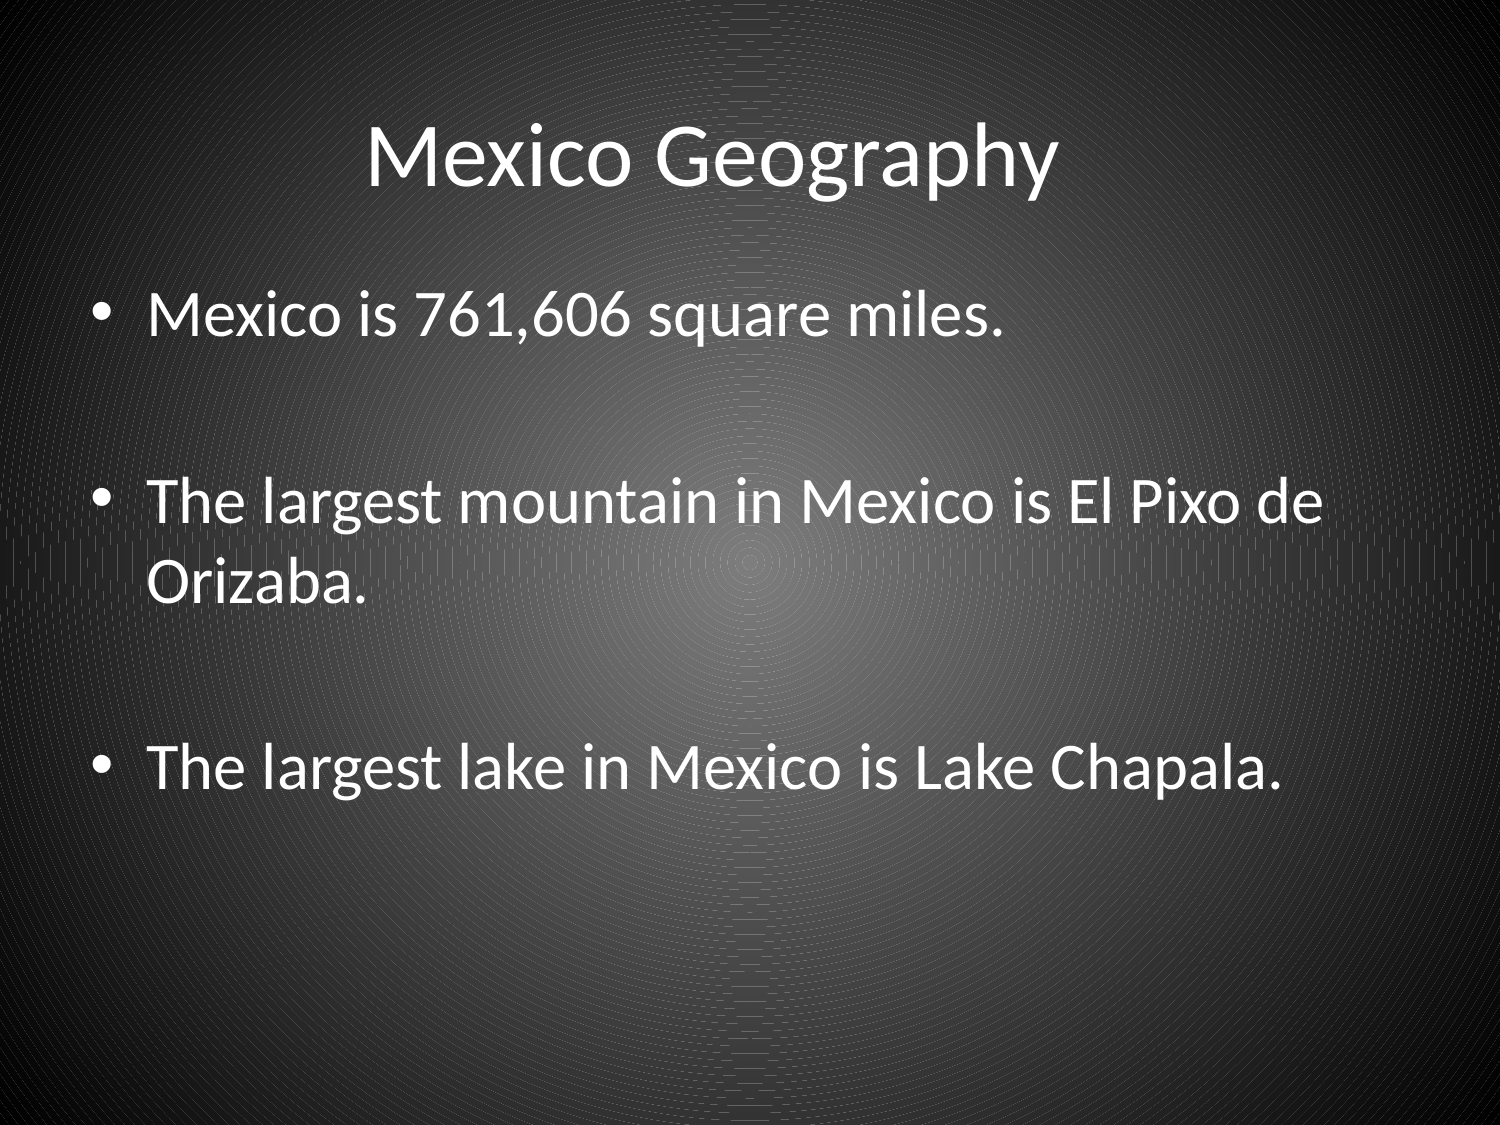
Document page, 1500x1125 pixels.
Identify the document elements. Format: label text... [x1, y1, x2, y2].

title Mexico Geography [37, 62, 1388, 238]
list Mexico is 761,606 square miles. The largest mountain in Mexico is El Pixo de Orizaba. The largest lake in Mexico is Lake Chapala. [75, 262, 1425, 1005]
